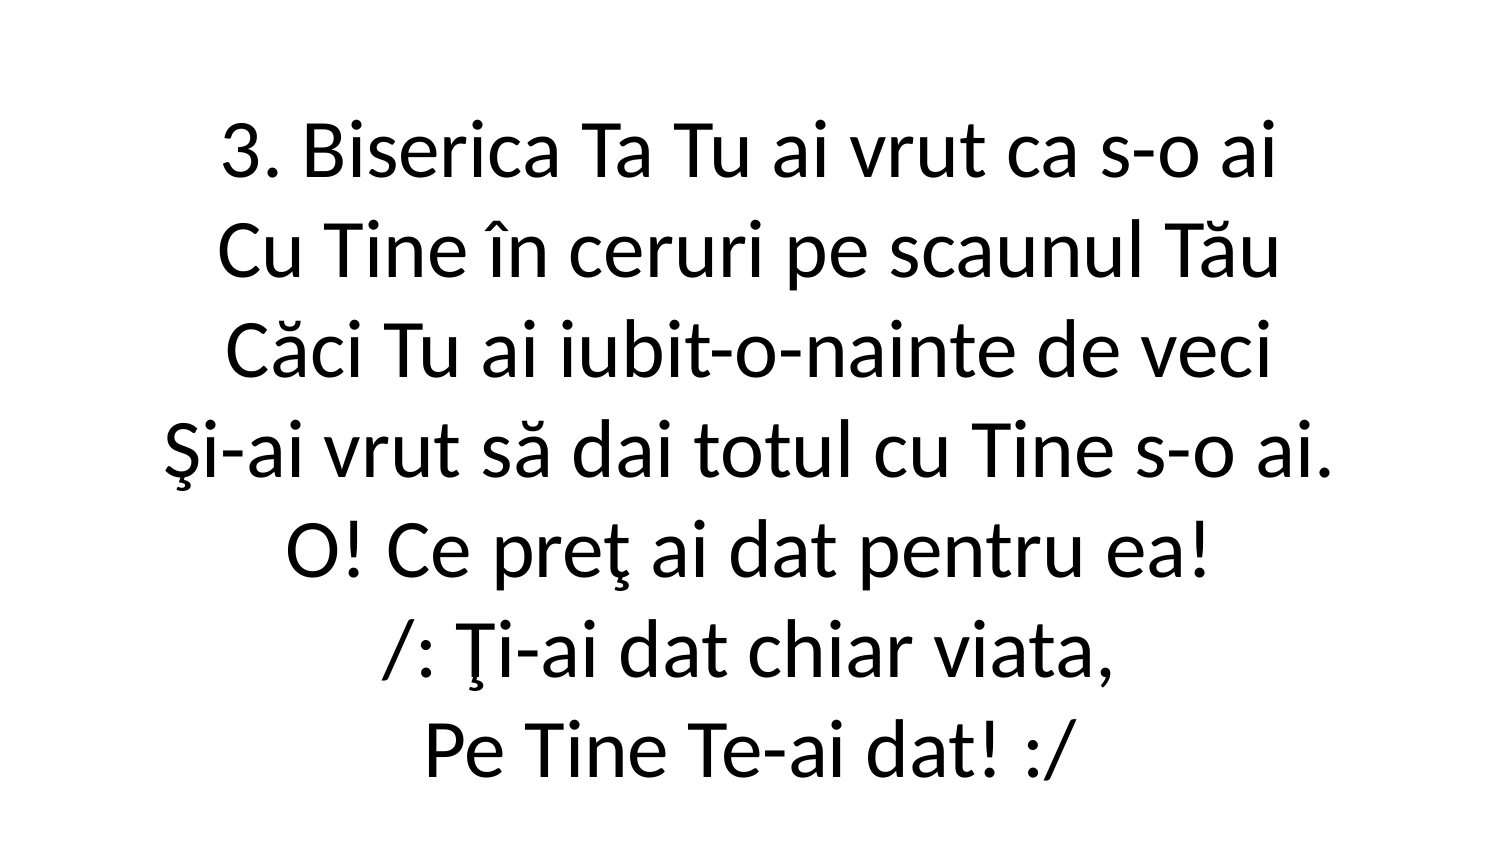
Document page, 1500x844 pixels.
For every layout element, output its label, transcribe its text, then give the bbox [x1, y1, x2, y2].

text_box 3. Biserica Ta Tu ai vrut ca s-o ai Cu Tine în ceruri pe scaunul Tău Căci Tu ai iubit-o-nainte de veci Şi-ai vrut să dai totul cu Tine s-o ai. O! Ce preţ ai dat pentru ea! /: Ţi-ai dat chiar viata, Pe Tine Te-ai dat! :/ [148, 42, 1352, 802]
